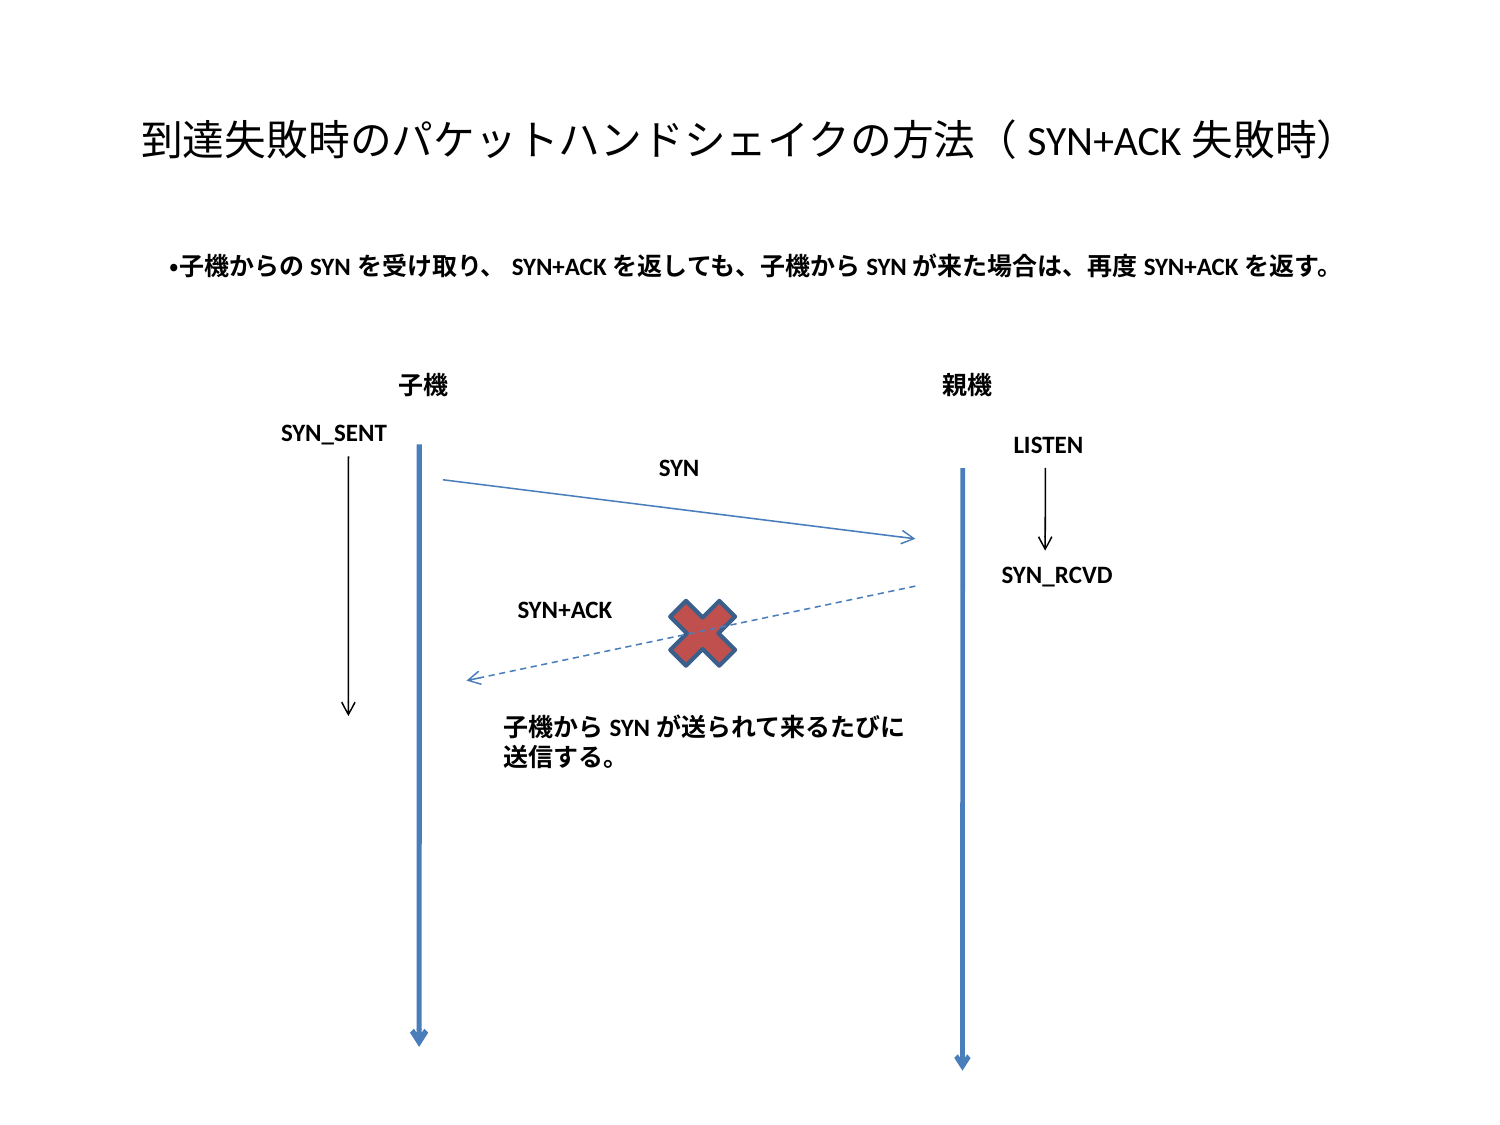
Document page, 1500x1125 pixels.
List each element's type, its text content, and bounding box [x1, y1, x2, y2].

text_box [466, 585, 916, 681]
text_box ・子機からのSYNを受け取り、SYN+ACKを返しても、子機からSYNが来た場合は、再度SYN+ACKを返す。 [155, 243, 1358, 289]
text_box SYN [644, 444, 715, 478]
text_box SYN_SENT [266, 408, 403, 454]
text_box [442, 479, 916, 540]
text_box 子機 [384, 361, 464, 407]
title 到達失敗時のパケットハンドシェイクの方法（SYN+ACK失敗時） [75, 45, 1425, 233]
text_box 子機からSYNが送られて来るたびに 送信する。 [488, 704, 921, 779]
text_box 親機 [927, 361, 1008, 407]
text_box SYN_RCVD [986, 550, 1128, 596]
text_box LISTEN [998, 420, 1099, 466]
